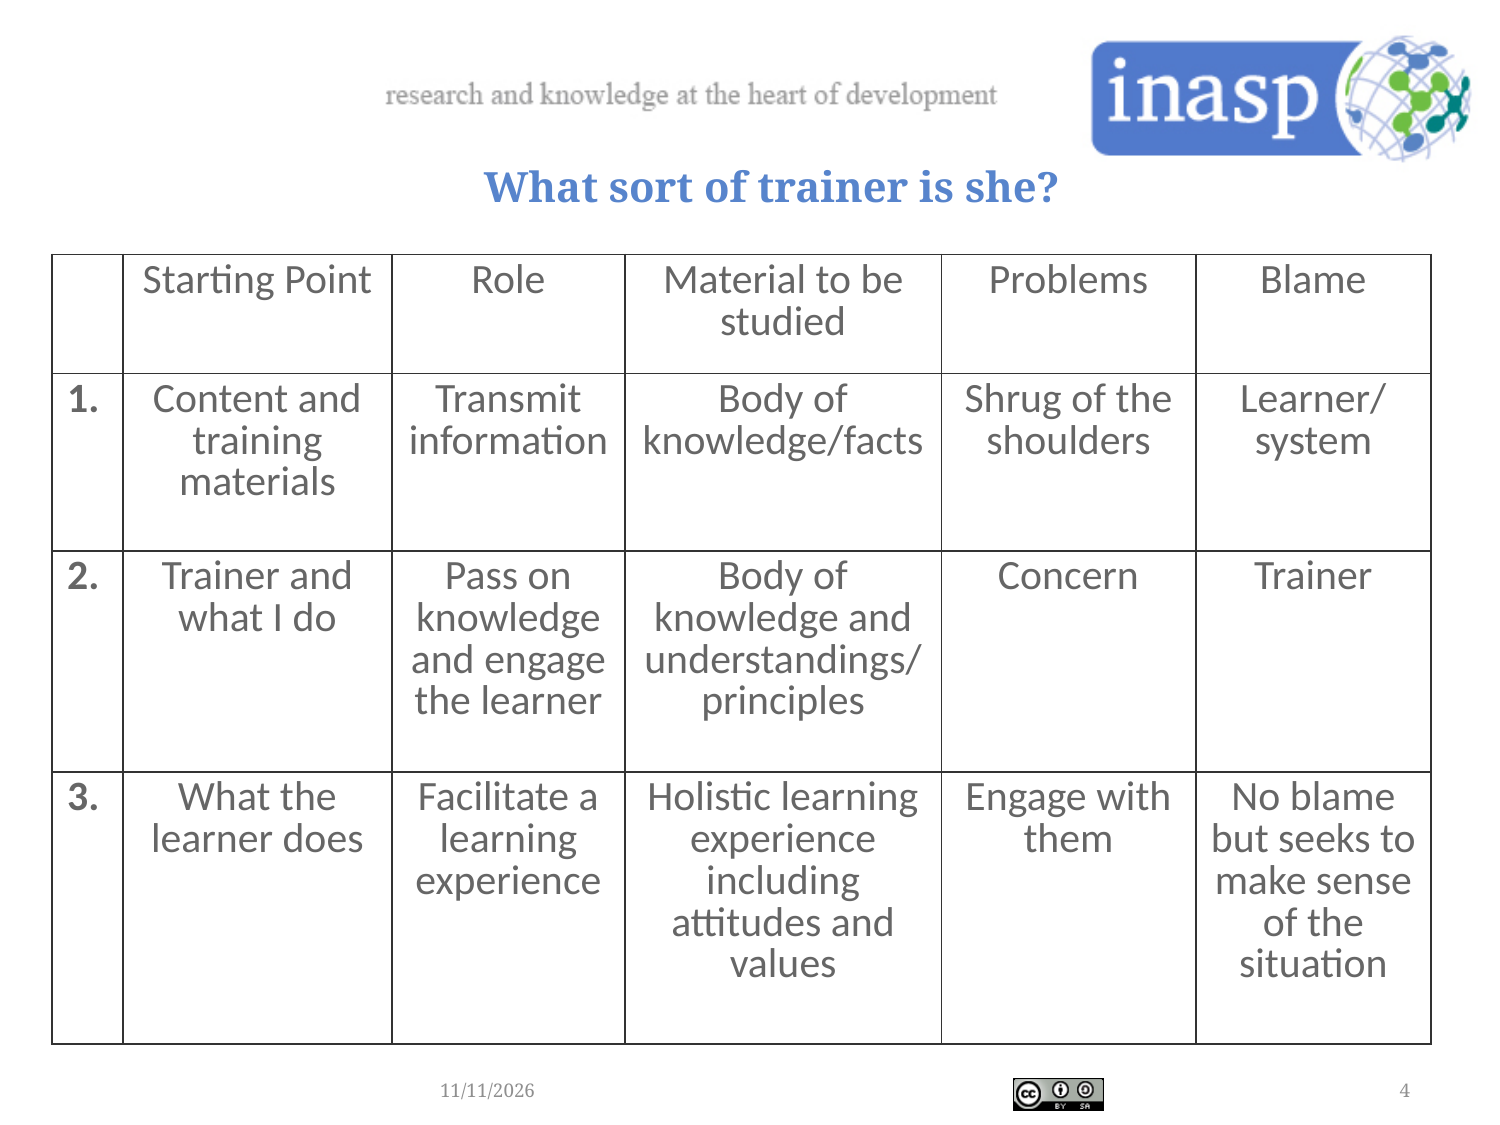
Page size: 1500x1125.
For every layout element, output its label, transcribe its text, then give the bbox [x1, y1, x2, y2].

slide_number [425, 1061, 775, 1122]
table_cell Holistic learning experience including attitudes and values [626, 773, 941, 1043]
table_cell 1. [53, 374, 122, 550]
table_cell Content and training materials [124, 374, 391, 550]
table_header Blame [1197, 255, 1430, 373]
table_cell 3. [53, 773, 122, 1043]
table_cell Transmit information [393, 374, 624, 550]
table_cell Pass on knowledge and engage the learner [393, 552, 624, 771]
table_cell Engage with them [942, 773, 1195, 1043]
table_cell Facilitate a learning experience [393, 773, 624, 1043]
slide_number 4 [1312, 1061, 1425, 1122]
table_header [53, 255, 122, 373]
table_header Starting Point [124, 255, 391, 373]
picture [1013, 1078, 1104, 1111]
table_cell Trainer and what I do [124, 552, 391, 771]
table_header Material to be studied [626, 255, 941, 373]
table_cell No blame but seeks to make sense of the situation [1197, 773, 1430, 1043]
table_cell Learner/ system [1197, 374, 1430, 550]
picture [385, 24, 1484, 173]
table_cell What the learner does [124, 773, 391, 1043]
table_cell Shrug of the shoulders [942, 374, 1195, 550]
table_cell Trainer [1197, 552, 1430, 771]
table_cell Body of knowledge/facts [626, 374, 941, 550]
table_cell Body of knowledge and understandings/ principles [626, 552, 941, 771]
table_header Role [393, 255, 624, 373]
table_cell Concern [942, 552, 1195, 771]
table_header Problems [942, 255, 1195, 373]
text_box What sort of trainer is she? [212, 153, 1332, 219]
table_cell 2. [53, 552, 122, 771]
